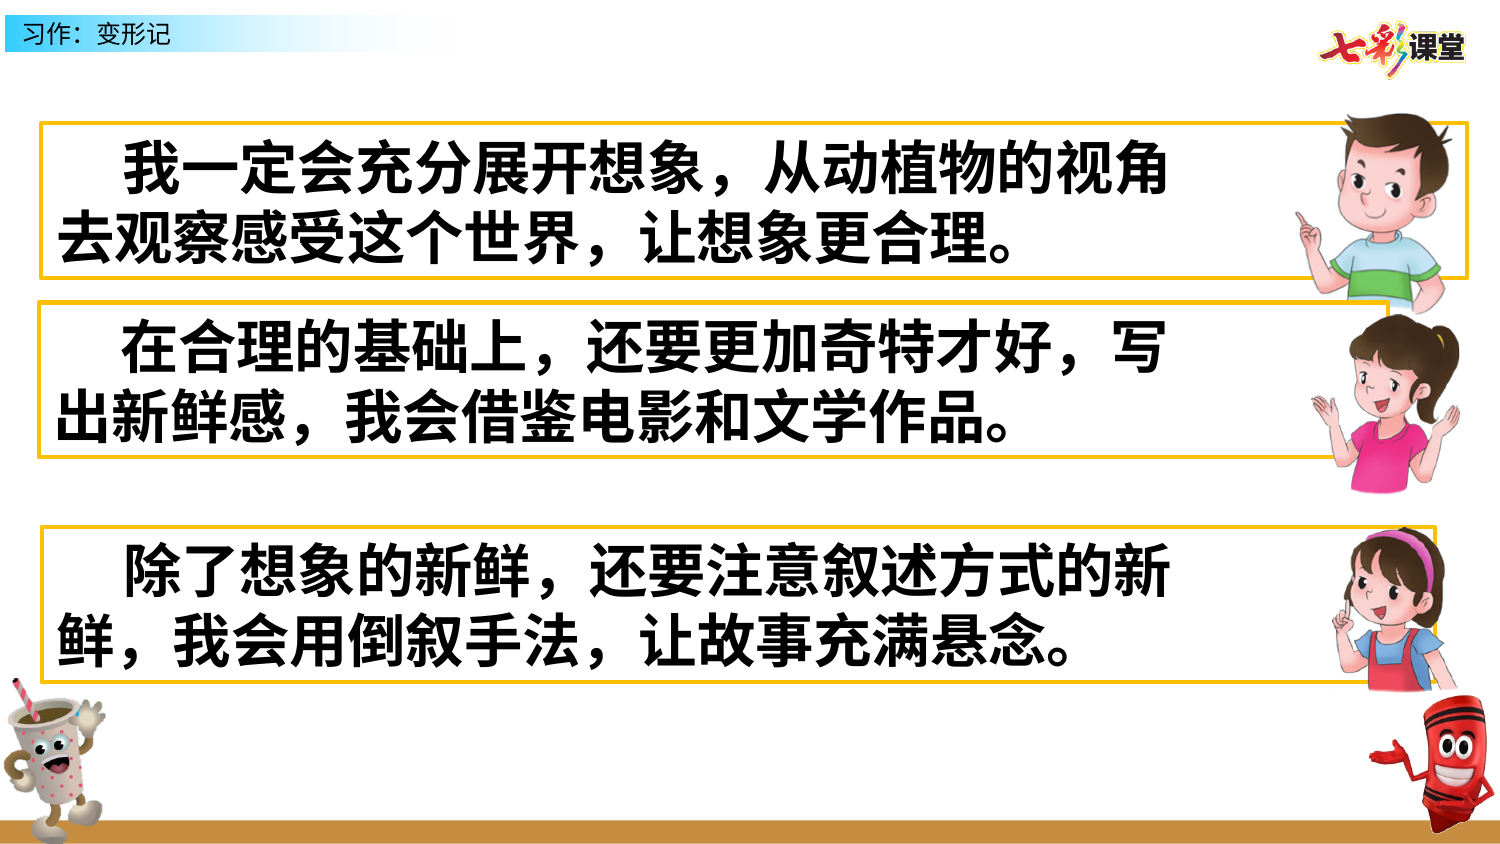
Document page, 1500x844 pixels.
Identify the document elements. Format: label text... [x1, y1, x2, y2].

picture [1331, 526, 1500, 844]
text_box 除了想象的新鲜，还要注意叙述方式的新 鲜，我会用倒叙手法，让故事充满悬念。 [40, 525, 1332, 684]
text_box 我一定会充分展开想象，从动植物的视角 去观察感受这个世界，让想象更合理。 [39, 121, 1290, 280]
picture [1316, 20, 1468, 80]
picture [0, 678, 143, 844]
text_box 我一定会充分展开想象，从动植物的视角 去观察感受这个世界，让想象更合理。 [1457, 121, 1469, 280]
picture [1295, 113, 1460, 495]
text_box 在合理的基础上，还要更加奇特才好，写 出新鲜感，我会借鉴电影和文学作品。 [37, 300, 1305, 459]
